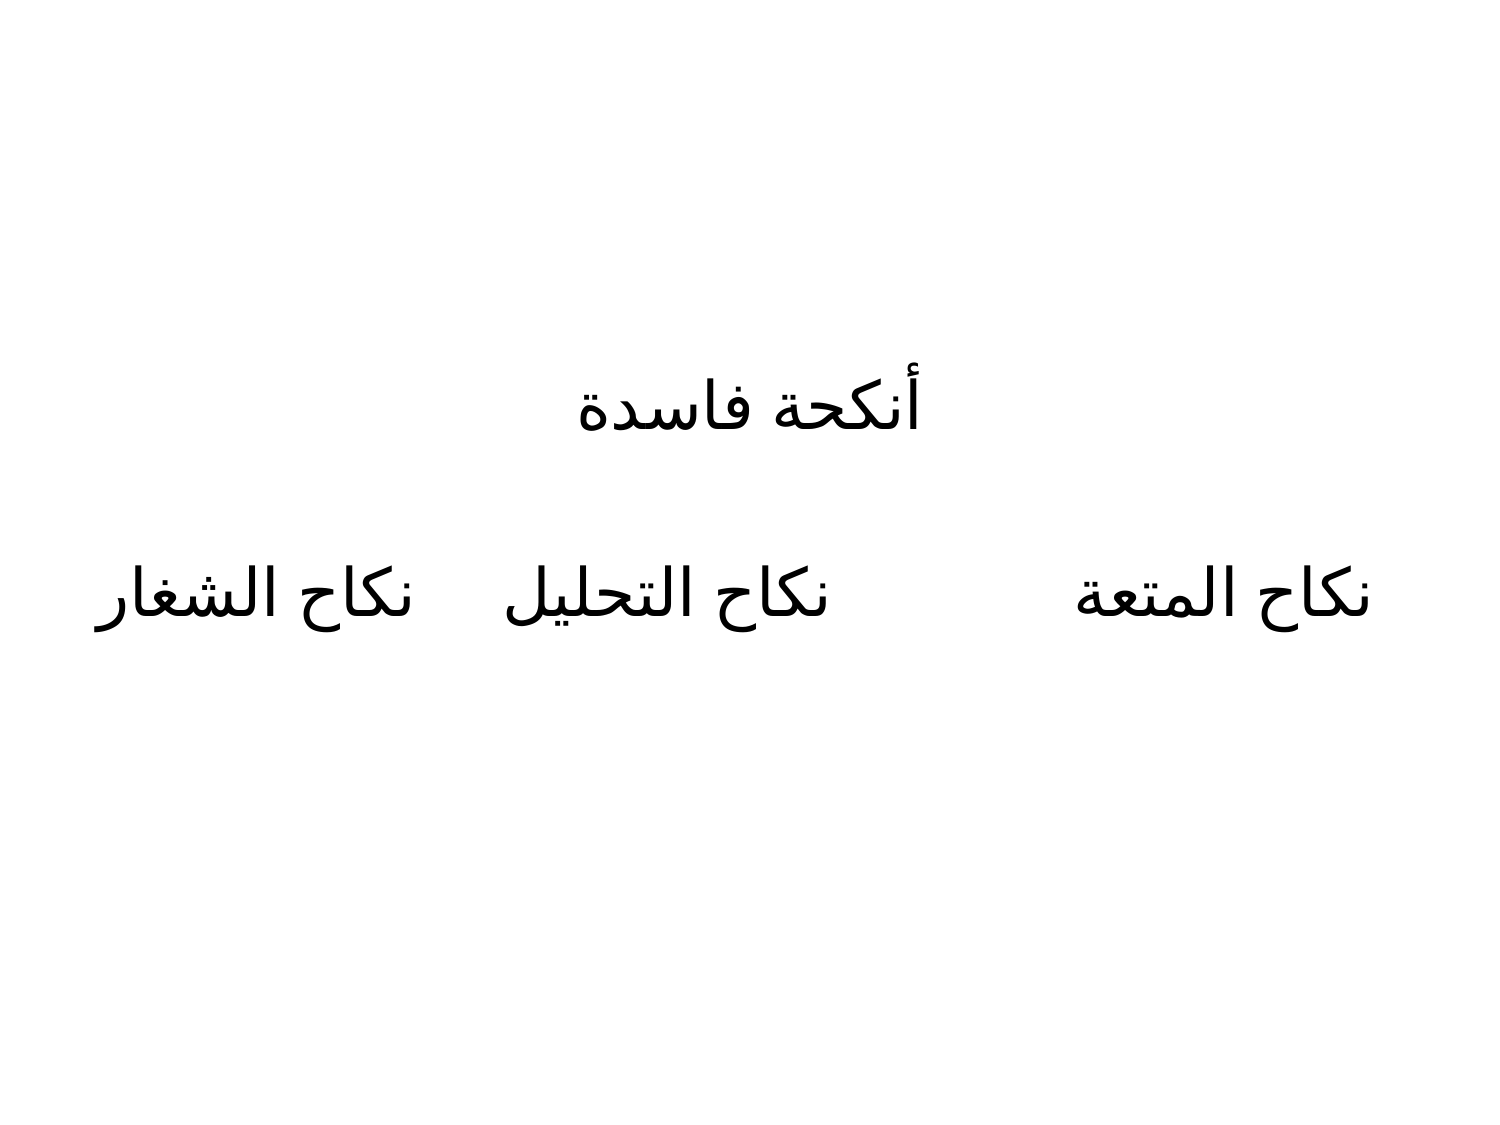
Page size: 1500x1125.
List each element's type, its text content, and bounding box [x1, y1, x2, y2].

list أنكحة فاسدة نكاح المتعة نكاح التحليل نكاح الشغار [75, 262, 1425, 1005]
